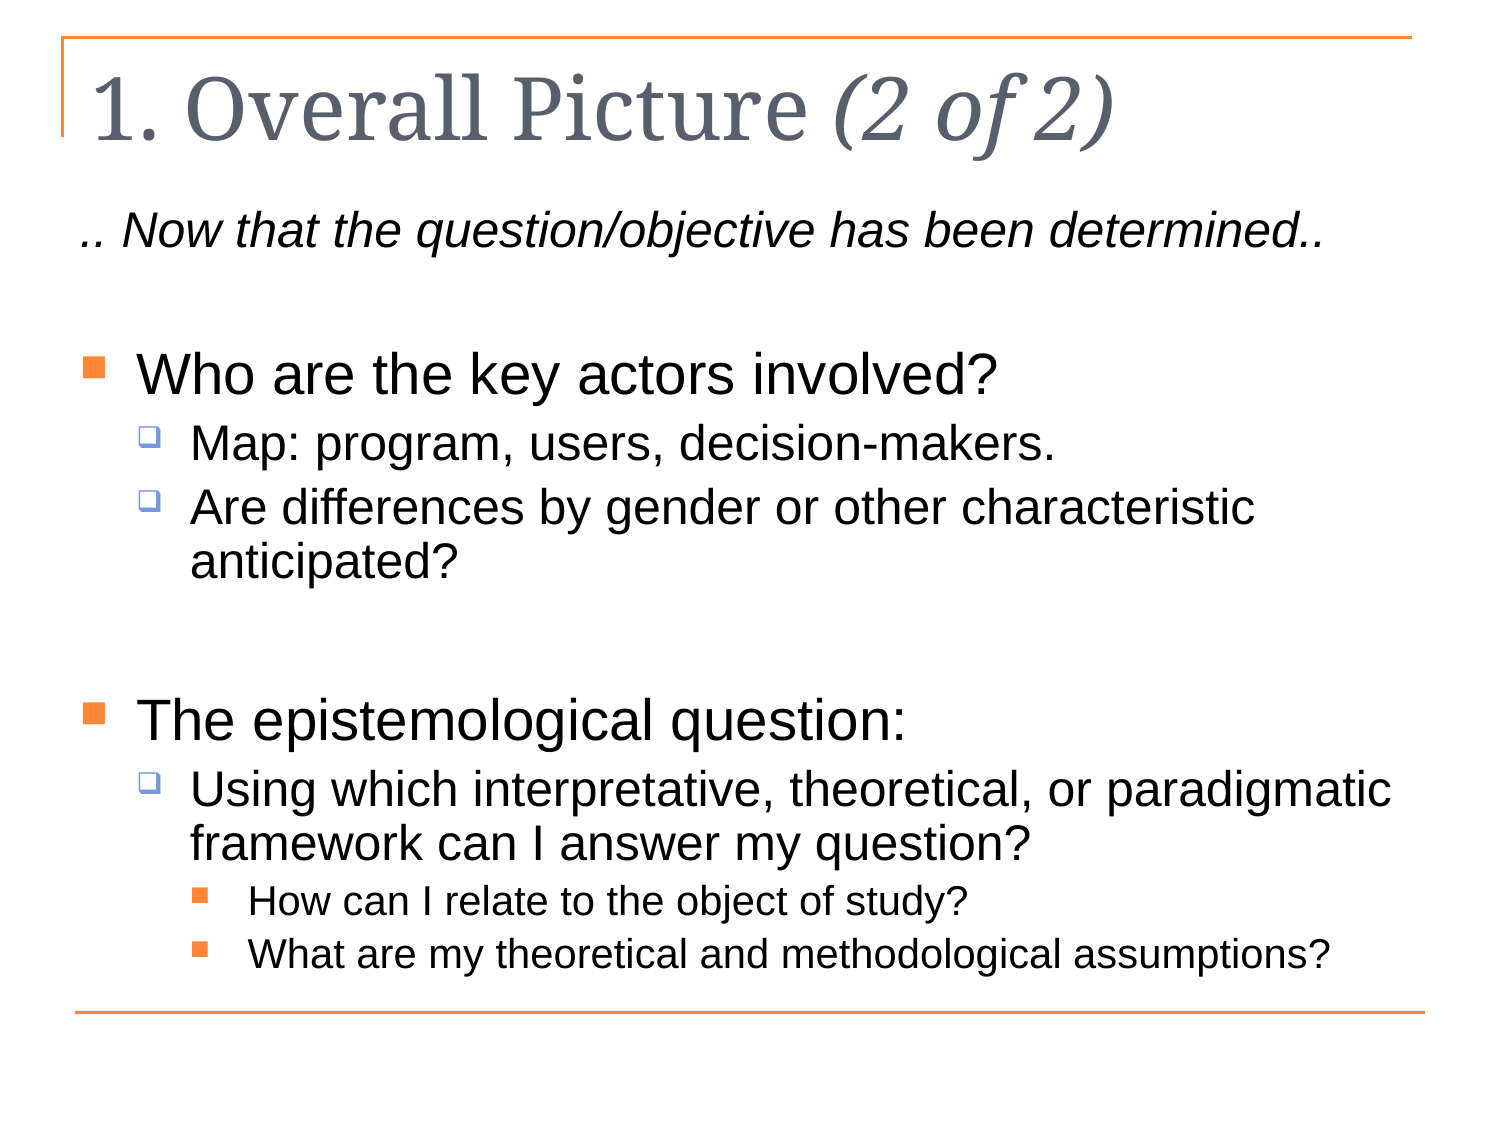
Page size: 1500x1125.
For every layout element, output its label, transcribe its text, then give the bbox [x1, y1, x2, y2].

list .. Now that the question/objective has been determined.. Who are the key actors involved? Map: program, users, decision-makers. Are differences by gender or other characteristic anticipated? The epistemological question: Using which interpretative, theoretical, or paradigmatic framework can I answer my question? How can I relate to the object of study? What are my theoretical and methodological assumptions? [64, 196, 1461, 1012]
title 1. Overall Picture (2 of 2) [75, 45, 1425, 196]
